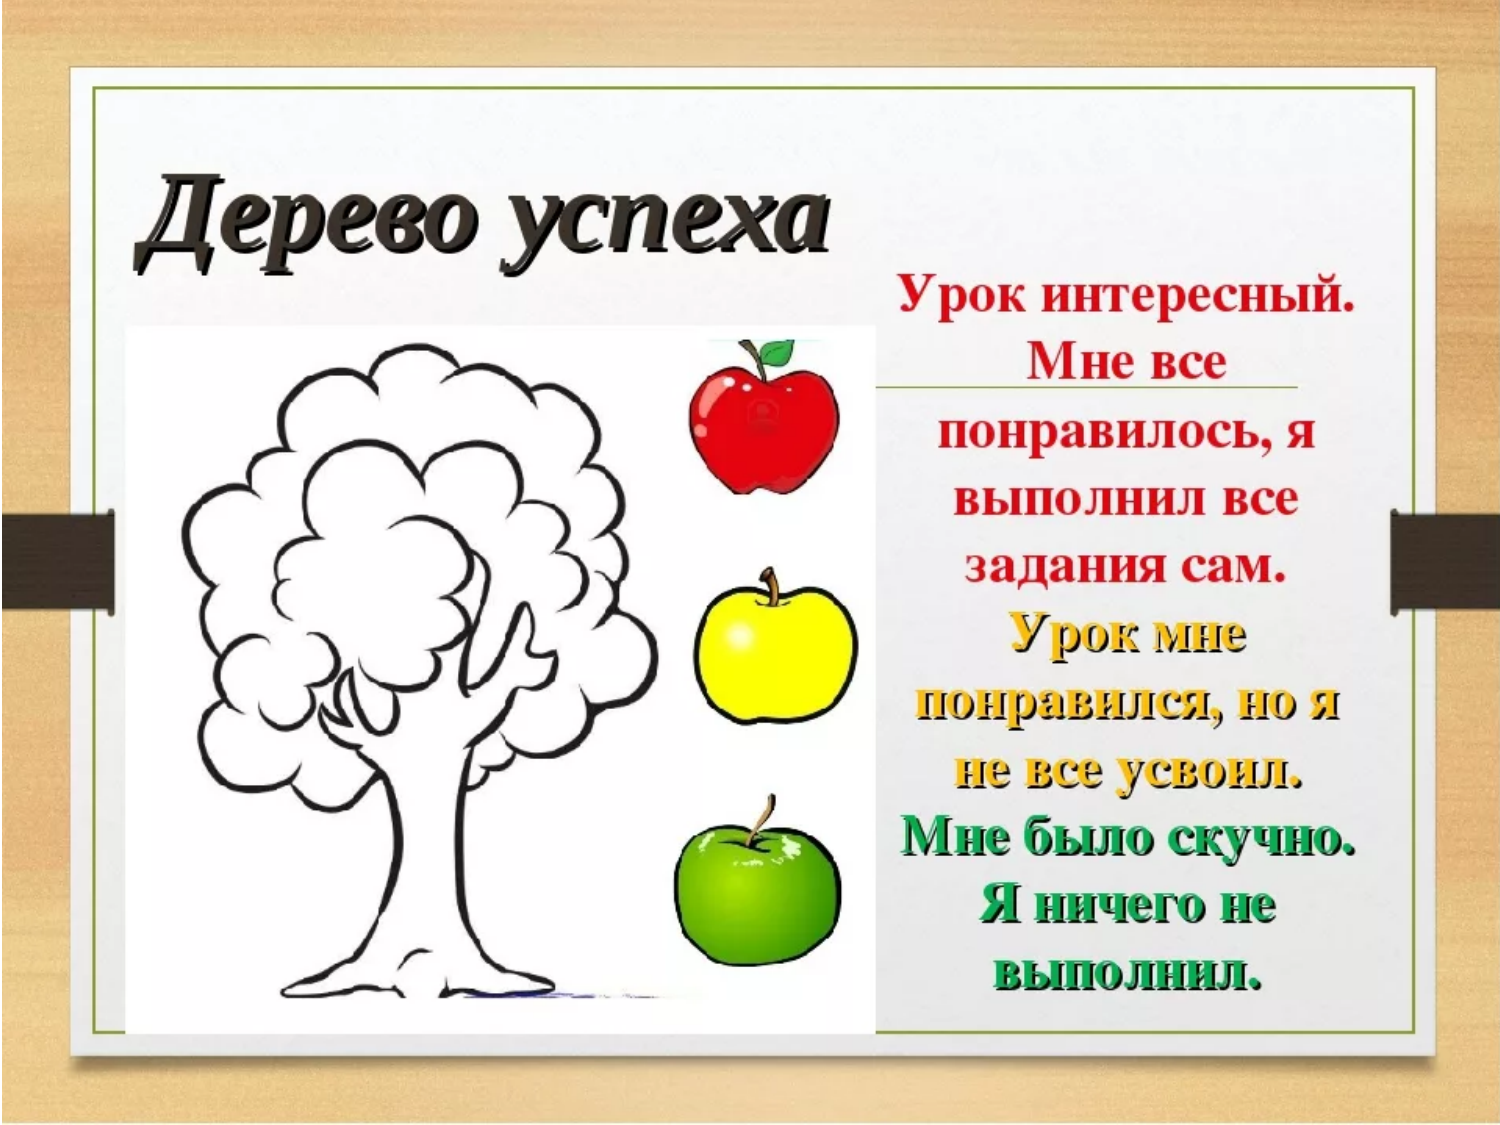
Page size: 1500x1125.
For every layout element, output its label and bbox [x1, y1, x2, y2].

list [2, 0, 1500, 1125]
